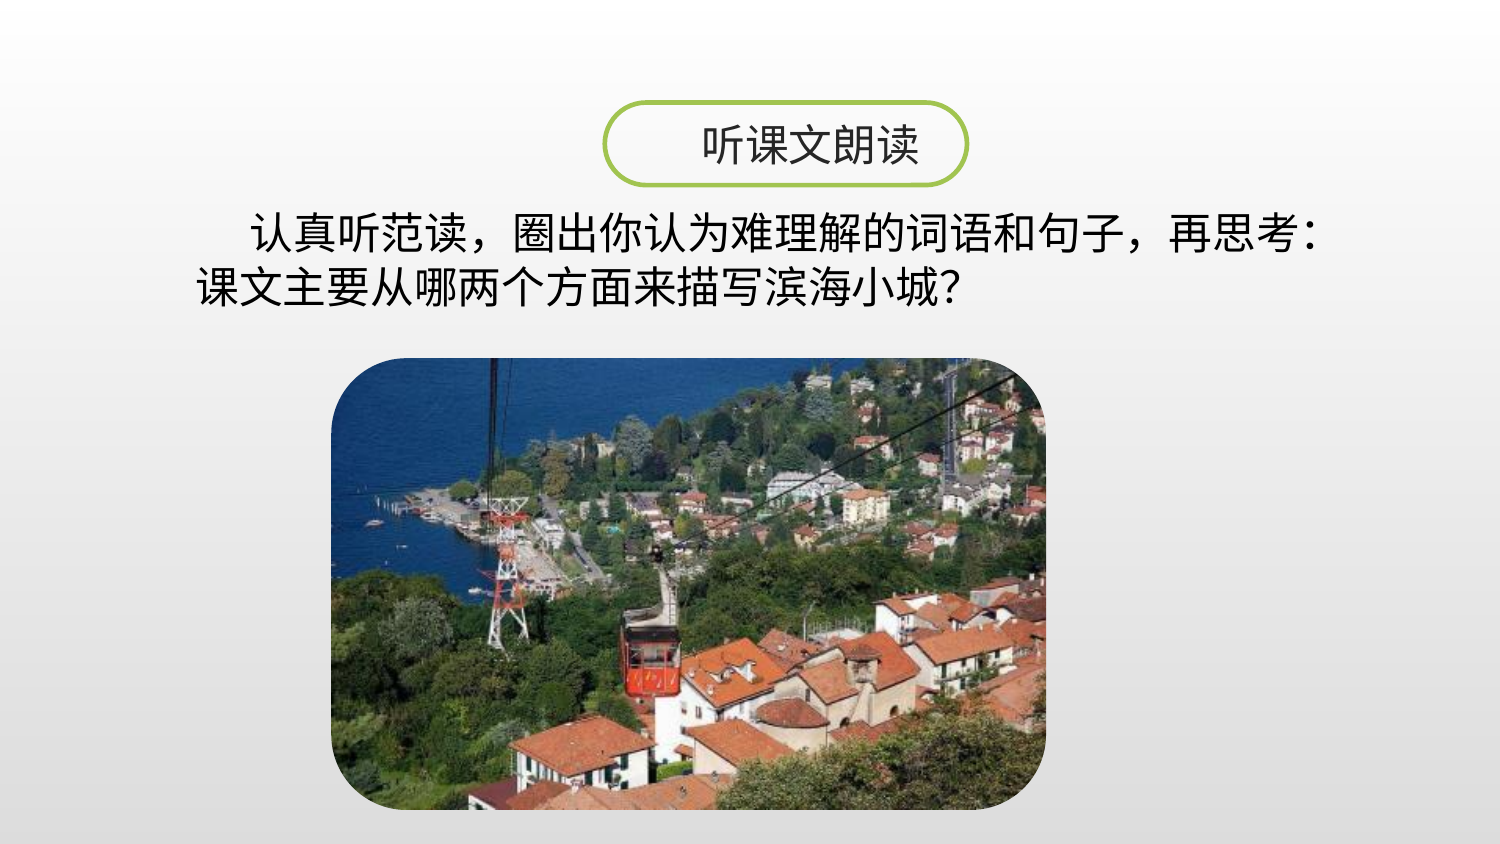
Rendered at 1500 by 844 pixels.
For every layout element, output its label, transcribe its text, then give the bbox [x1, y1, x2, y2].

picture [331, 358, 1047, 810]
text_box 听课文朗读 [603, 101, 969, 187]
text_box 认真听范读，圈出你认为难理解的词语和句子，再思考：课文主要从哪两个方面来描写滨海小城？ [184, 194, 1350, 319]
